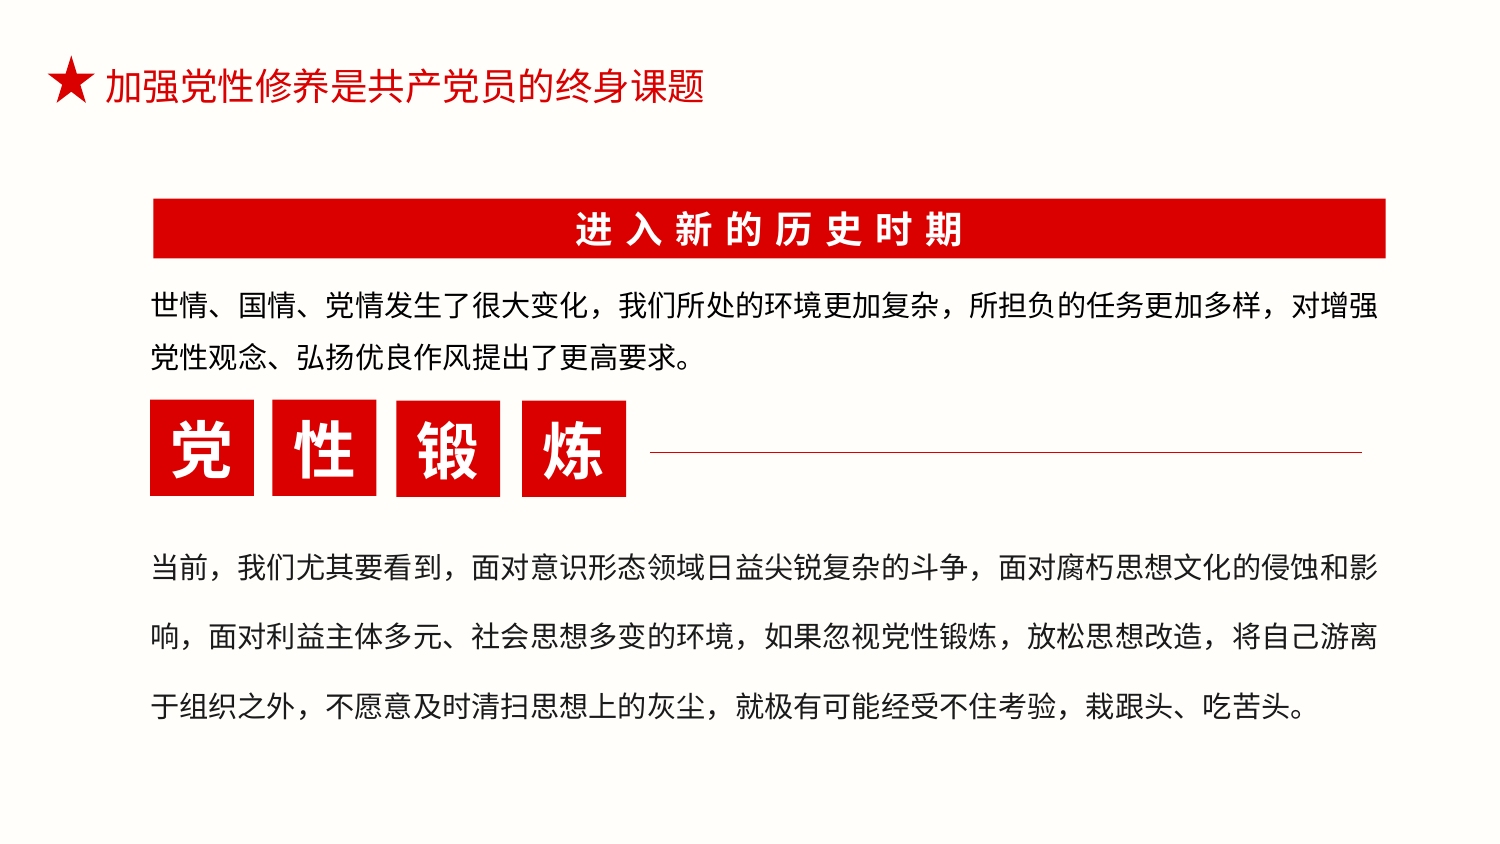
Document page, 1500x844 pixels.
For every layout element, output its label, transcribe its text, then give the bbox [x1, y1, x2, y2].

text_box 世情、国情、党情发生了很大变化，我们所处的环境更加复杂，所担负的任务更加多样，对增强党性观念、弘扬优良作风提出了更高要求。 [137, 263, 1400, 381]
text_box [149, 399, 627, 497]
text_box 进入新的历史时期 [153, 198, 1386, 259]
text_box 当前，我们尤其要看到，面对意识形态领域日益尖锐复杂的斗争，面对腐朽思想文化的侵蚀和影响，面对利益主体多元、社会思想多变的环境，如果忽视党性锻炼，放松思想改造，将自己游离于组织之外，不愿意及时清扫思想上的灰尘，就极有可能经受不住考验，栽跟头、吃苦头。 [137, 507, 1400, 731]
